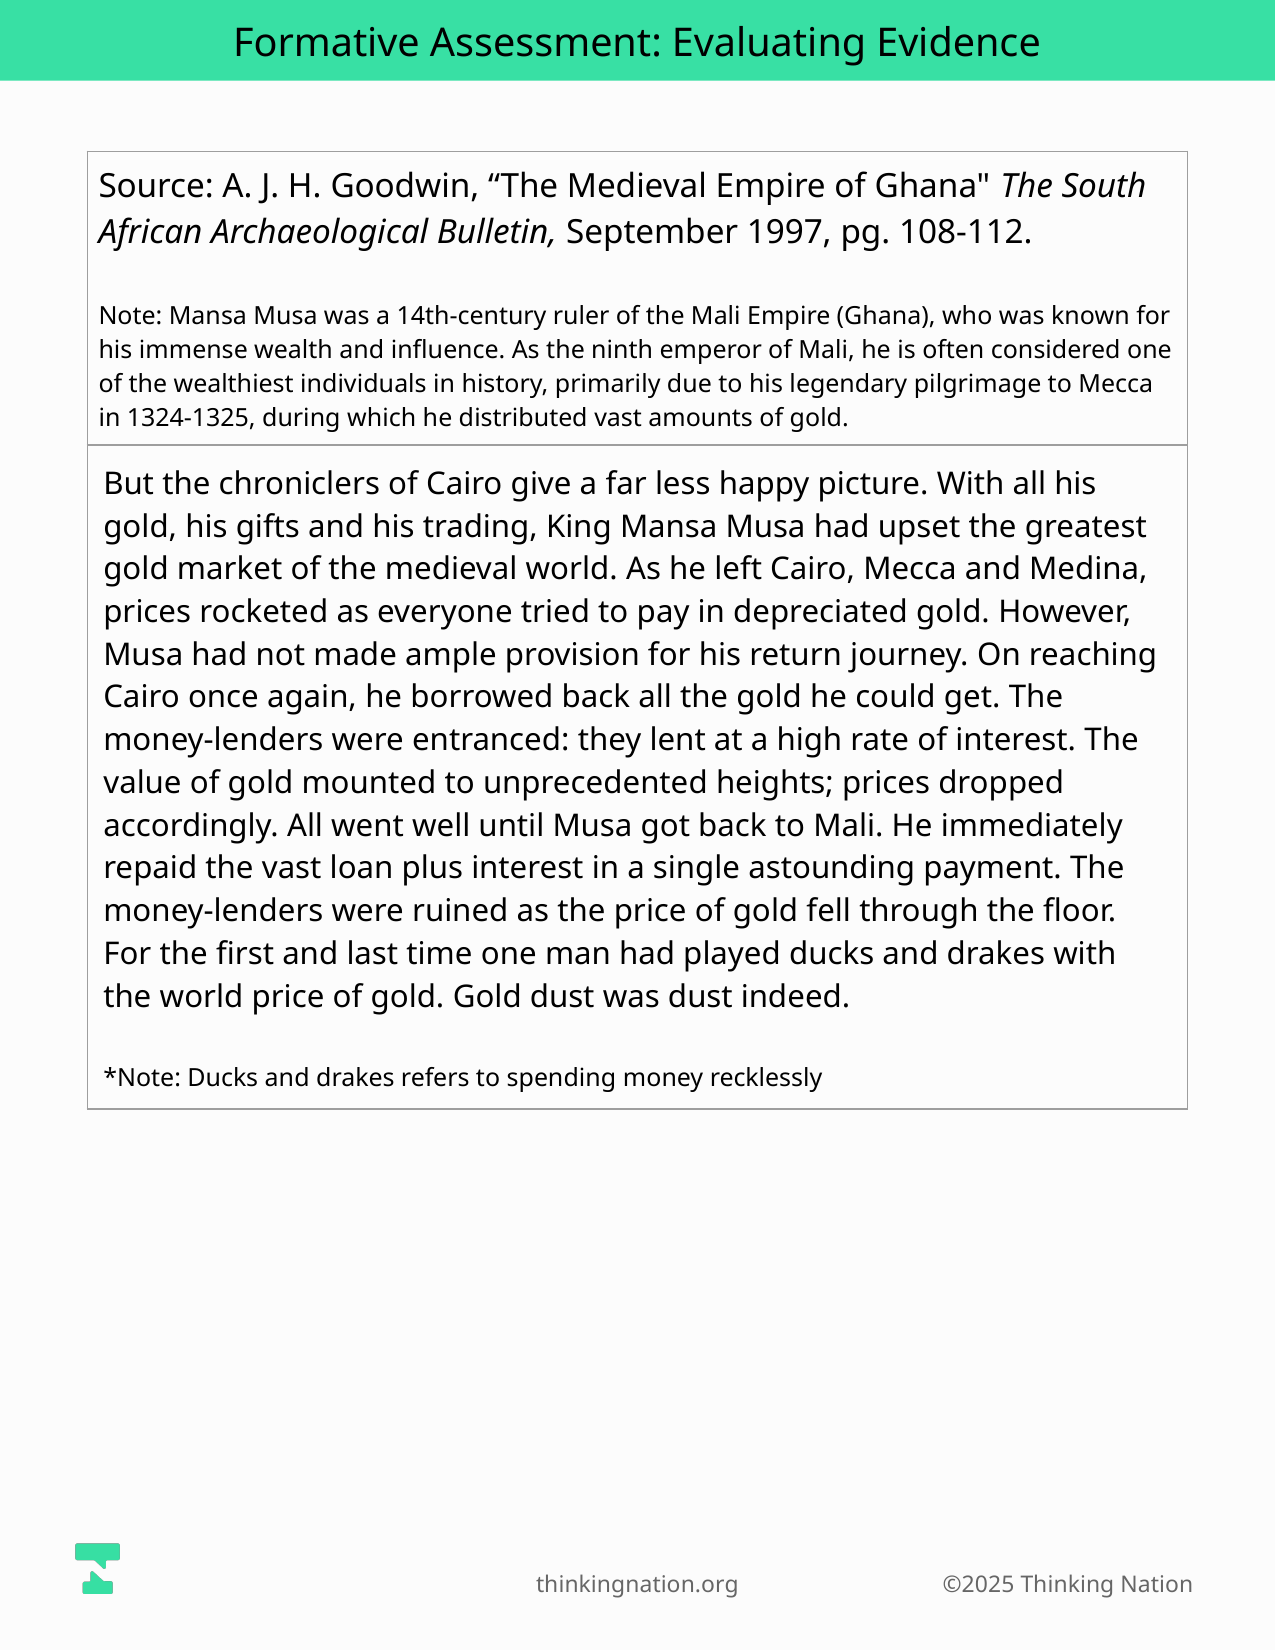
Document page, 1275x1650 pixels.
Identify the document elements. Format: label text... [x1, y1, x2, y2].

table_cell But the chroniclers of Cairo give a far less happy picture. With all his gold, his gifts and his trading, King Mansa Musa had upset the greatest gold market of the medieval world. As he left Cairo, Mecca and Medina, prices rocketed as everyone tried to pay in depreciated gold. However, Musa had not made ample provision for his return journey. On reaching Cairo once again, he borrowed back all the gold he could get. The money-lenders were entranced: they lent at a high rate of interest. The value of gold mounted to unprecedented heights; prices dropped accordingly. All went well until Musa got back to Mali. He immediately repaid the vast loan plus interest in a single astounding payment. The money-lenders were ruined as the price of gold fell through the floor. For the first and last time one man had played ducks and drakes with the world price of gold. Gold dust was dust indeed. *Note: Ducks and drakes refers to spending money recklessly [88, 446, 1187, 1108]
table_header Source: A. J. H. Goodwin, “The Medieval Empire of Ghana" The South African Archaeological Bulletin, September 1997, pg. 108-112. Note: Mansa Musa was a 14th-century ruler of the Mali Empire (Ghana), who was known for his immense wealth and influence. As the ninth emperor of Mali, he is often considered one of the wealthiest individuals in history, primarily due to his legendary pilgrimage to Mecca in 1324-1325, during which he distributed vast amounts of gold. [88, 152, 1187, 444]
text_box ©2025 Thinking Nation [907, 1553, 1210, 1605]
text_box Formative Assessment: Evaluating Evidence [0, 0, 1275, 81]
picture [62, 1533, 133, 1604]
text_box thinkingnation.org [486, 1553, 789, 1605]
